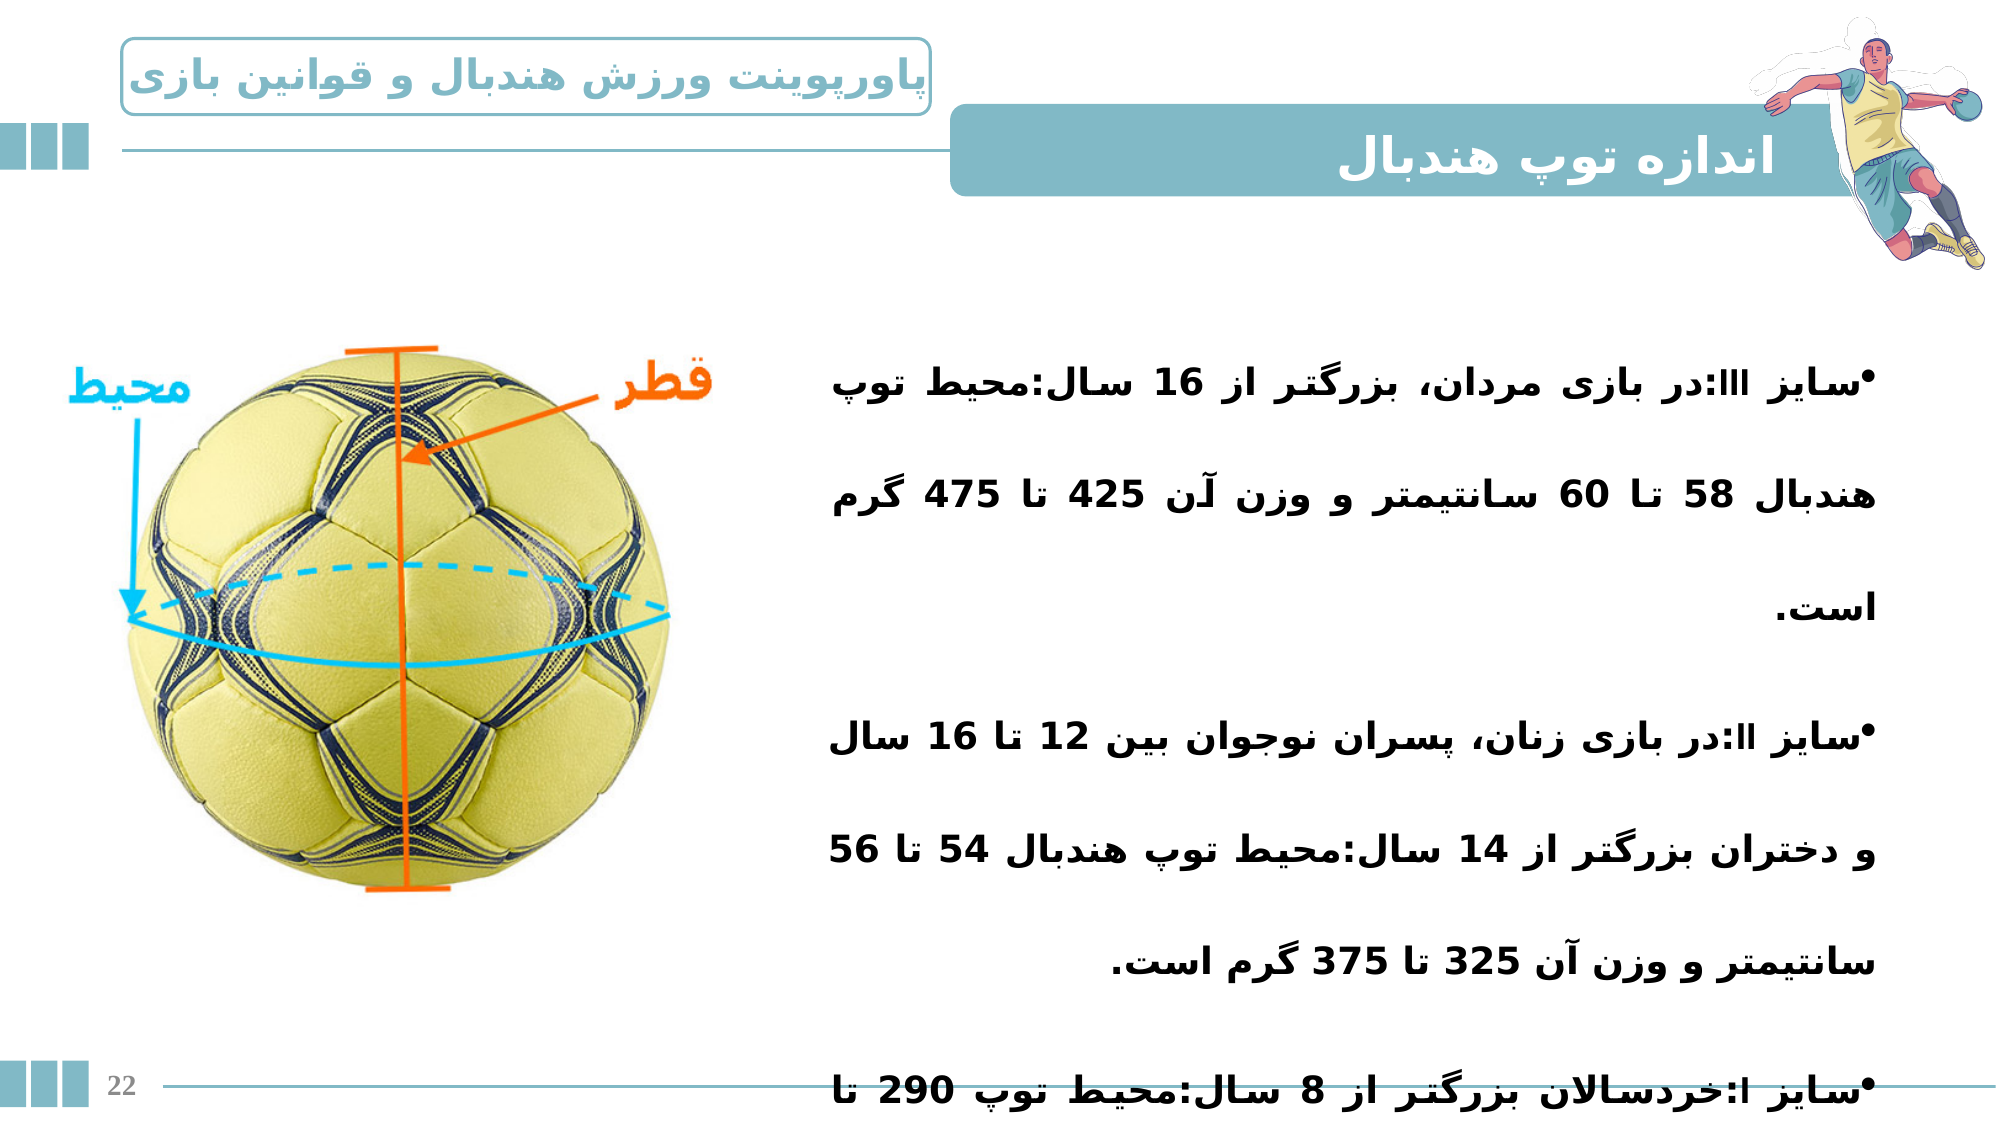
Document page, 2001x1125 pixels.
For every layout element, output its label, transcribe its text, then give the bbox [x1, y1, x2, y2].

slide_number 22 [88, 1053, 156, 1114]
picture [33, 335, 772, 909]
text_box پاورپوینت ورزش هندبال و قوانین بازی [113, 36, 943, 105]
text_box سایز III:در بازی مردان، بزرگتر از 16 سال:محیط توپ هندبال 58 تا 60 سانتیمتر و وزن آن 425 تا 475 گرم است. سایز II:در بازی زنان، پسران نوجوان بین 12 تا 16 سال و دختران بزرگتر از 14 سال:محیط توپ هندبال 54 تا 56 سانتیمتر و وزن آن 325 تا 375 گرم است. سایز I:خردسالان بزرگتر از 8 سال:محیط توپ 290 تا 330 و وزن توپ 50 تا 52 گرم است. [811, 283, 1893, 1125]
text_box اندازه توپ هندبال [1321, 111, 1792, 191]
picture [1749, 17, 1985, 270]
